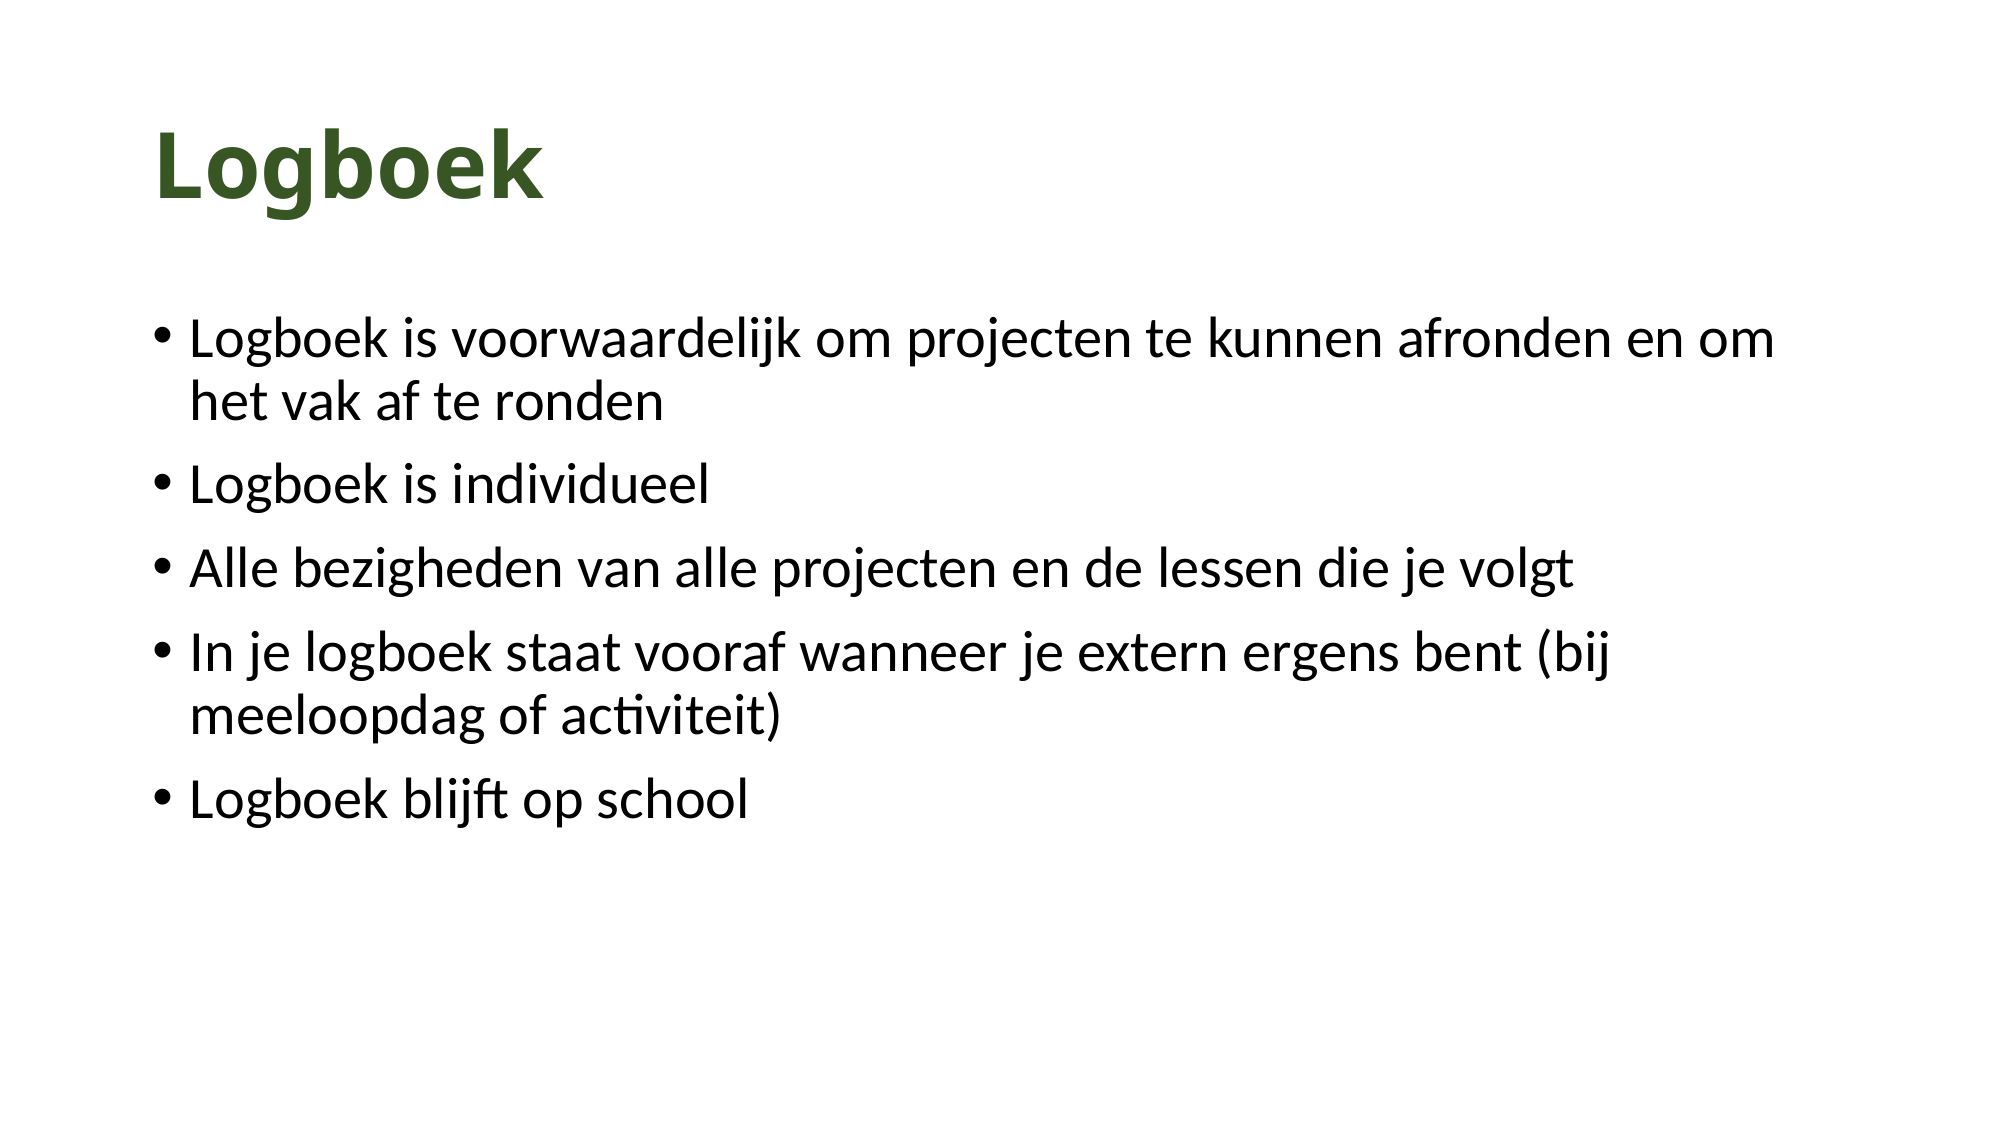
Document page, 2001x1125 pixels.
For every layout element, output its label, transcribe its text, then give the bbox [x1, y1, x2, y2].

title Logboek [137, 59, 1863, 278]
list Logboek is voorwaardelijk om projecten te kunnen afronden en om het vak af te ronden Logboek is individueel Alle bezigheden van alle projecten en de lessen die je volgt In je logboek staat vooraf wanneer je extern ergens bent (bij meeloopdag of activiteit) Logboek blijft op school [137, 299, 1863, 1014]
